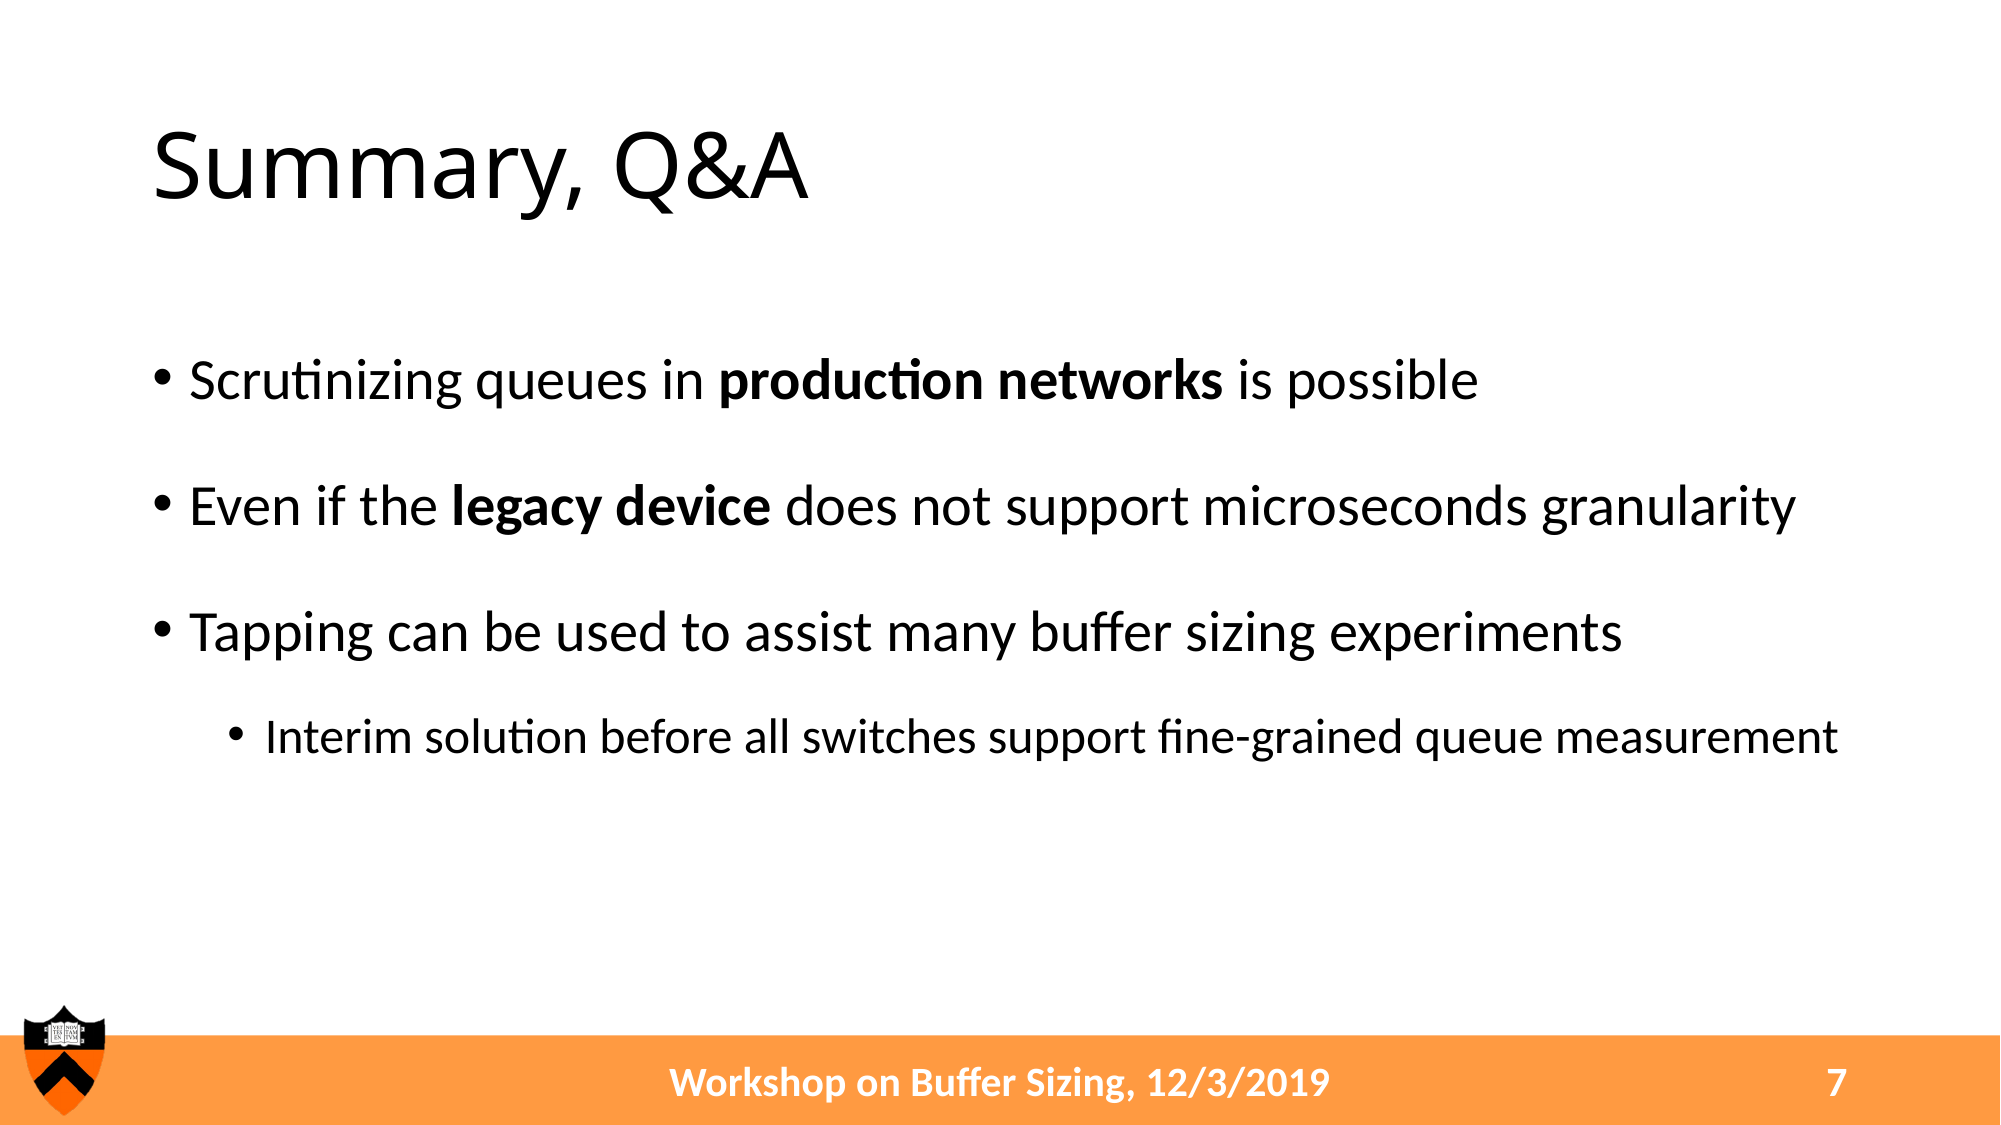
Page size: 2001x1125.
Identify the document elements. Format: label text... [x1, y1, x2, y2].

picture [11, 1000, 373, 1118]
slide_number 7 [1412, 1049, 1863, 1110]
title Summary, Q&A [137, 59, 1863, 278]
list Scrutinizing queues in production networks is possible Even if the legacy device does not support microseconds granularity Tapping can be used to assist many buffer sizing experiments Interim solution before all switches support fine-grained queue measurement [137, 299, 1863, 1014]
footer Workshop on Buffer Sizing, 12/3/2019 [633, 1049, 1367, 1110]
